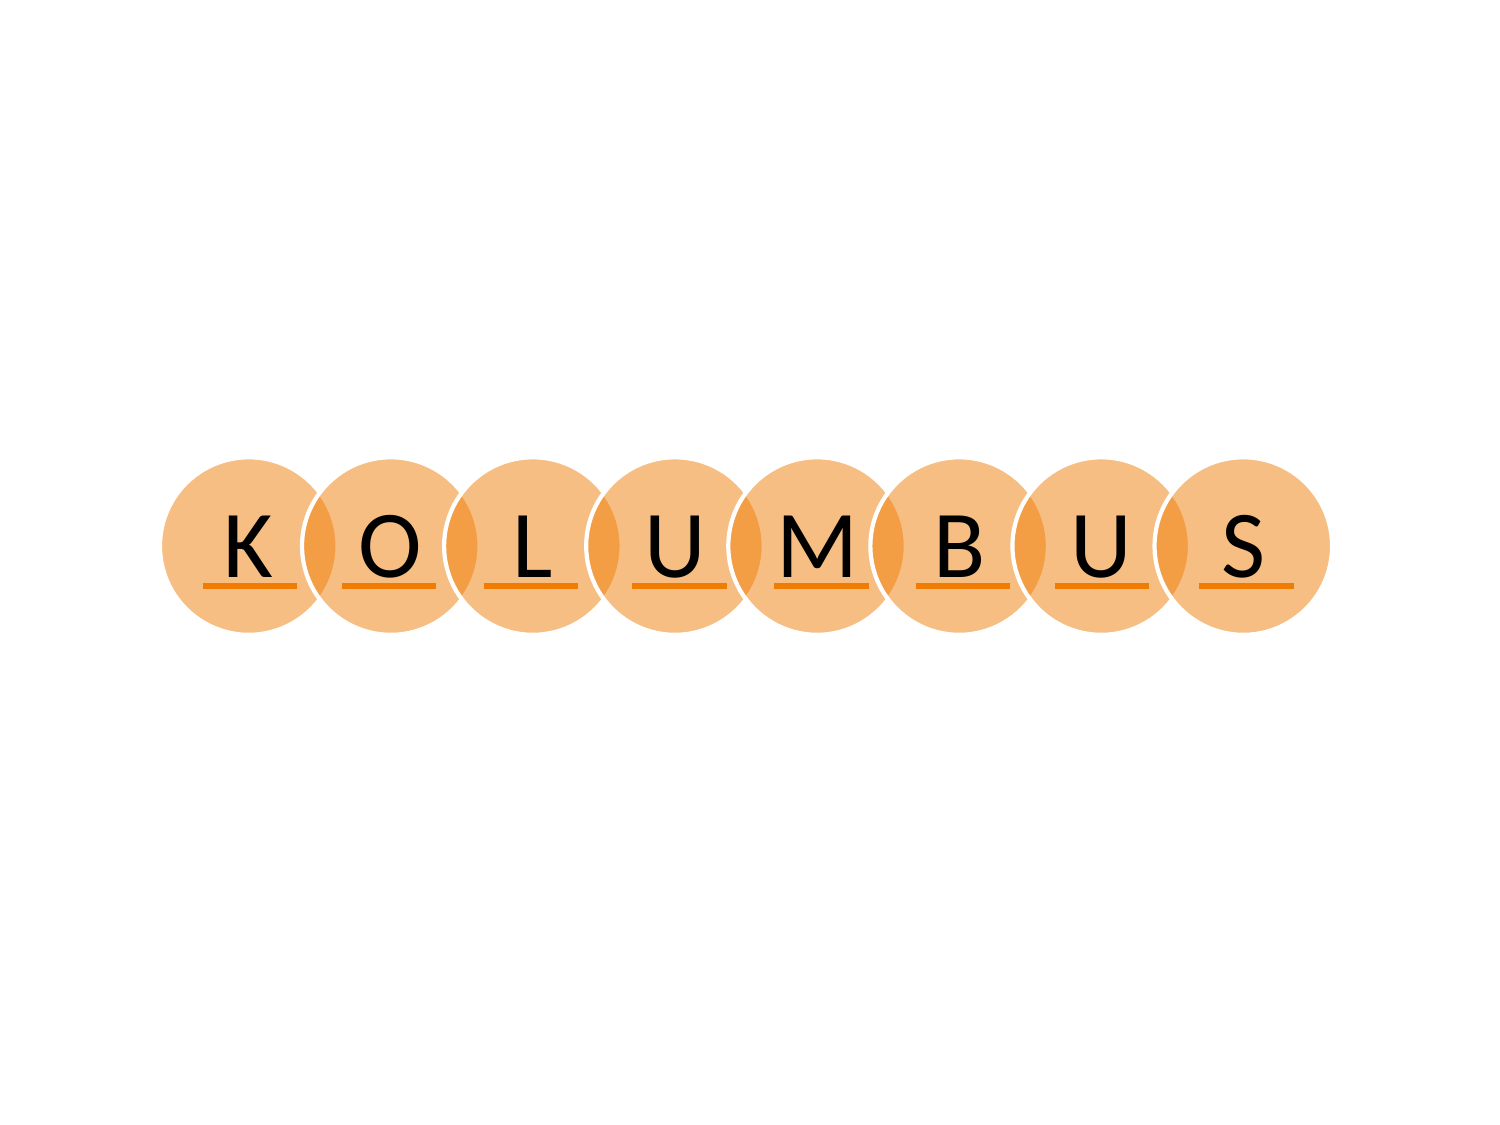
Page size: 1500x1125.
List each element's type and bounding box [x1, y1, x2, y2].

text_box [159, 207, 1333, 885]
